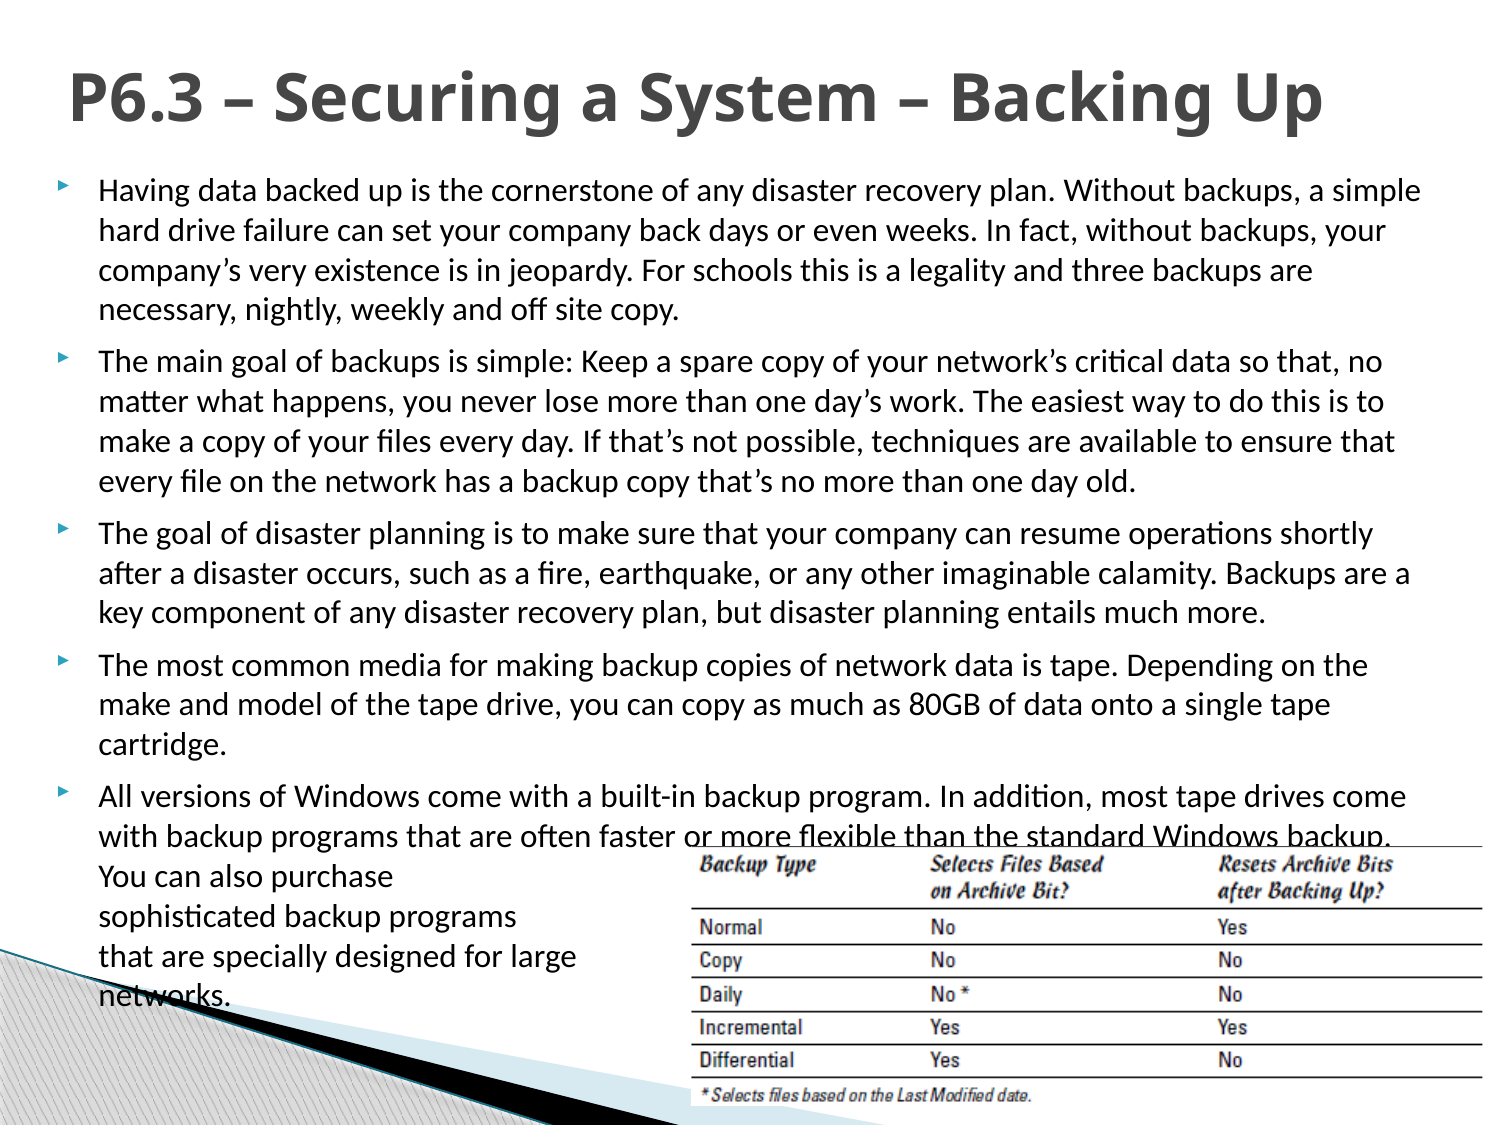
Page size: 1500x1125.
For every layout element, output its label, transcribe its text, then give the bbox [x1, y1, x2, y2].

title P6.3 – Securing a System – Backing Up [53, 30, 1404, 159]
list Having data backed up is the cornerstone of any disaster recovery plan. Without backups, a simple hard drive failure can set your company back days or even weeks. In fact, without backups, your company’s very existence is in jeopardy. For schools this is a legality and three backups are necessary, nightly, weekly and off site copy. The main goal of backups is simple: Keep a spare copy of your network’s critical data so that, no matter what happens, you never lose more than one day’s work. The easiest way to do this is to make a copy of your files every day. If that’s not possible, techniques are available to ensure that every file on the network has a backup copy that’s no more than one day old. The goal of disaster planning is to make sure that your company can resume operations shortly after a disaster occurs, such as a fire, earthquake, or any other imaginable calamity. Backups are a key component of any disaster recovery plan, but disaster planning entails much more. The most common media for making backup copies of network data is tape. Depending on the make and model of the tape drive, you can copy as much as 80GB of data onto a single tape cartridge. All versions of Windows come with a built-in backup program. In addition, most tape drives come with backup programs that are often faster or more flexible than the standard Windows backup. You can also purchase sophisticated backup programs that are specially designed for large networks. [41, 160, 1459, 1047]
picture [690, 845, 1483, 1107]
